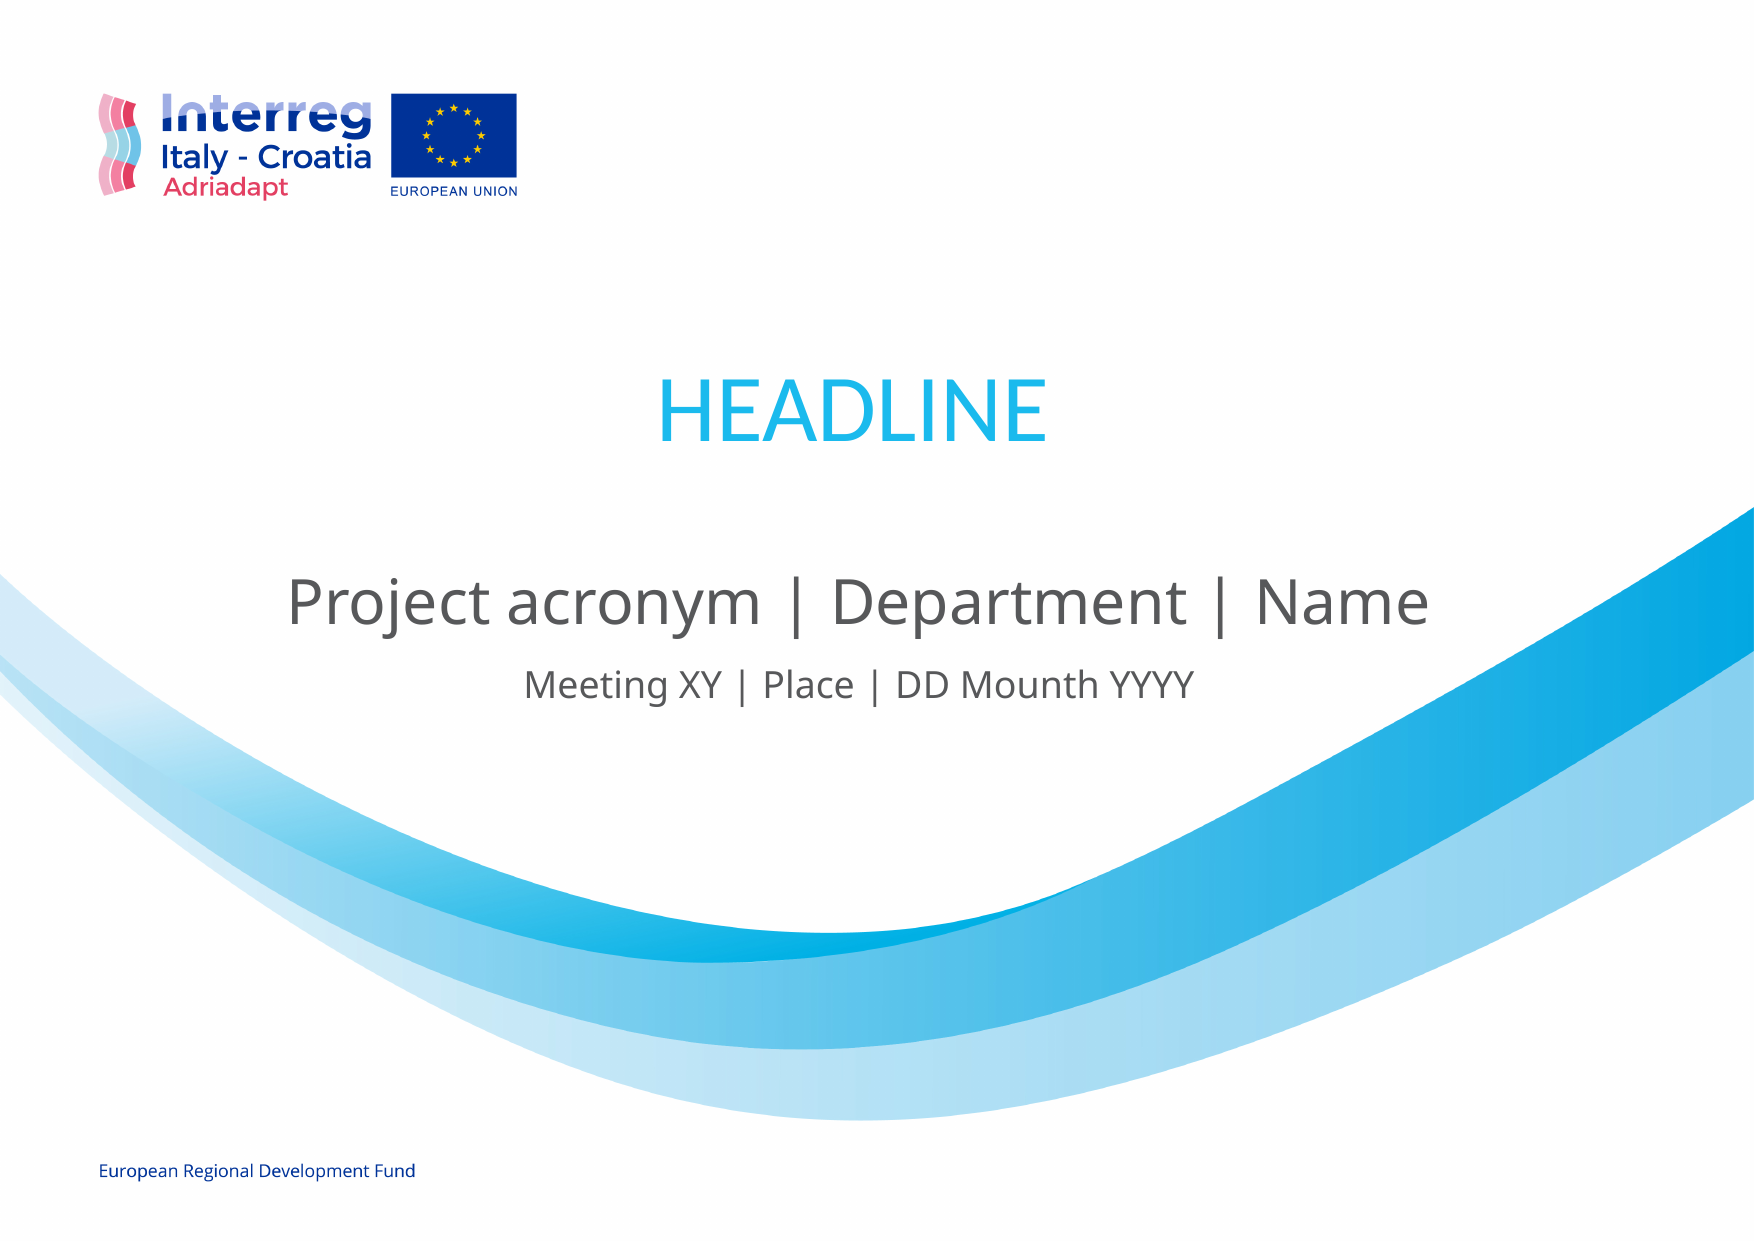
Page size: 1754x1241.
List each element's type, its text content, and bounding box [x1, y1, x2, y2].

text_box HEADLINE [427, 337, 1279, 470]
text_box Meeting XY | Place | DD Mounth YYYY [156, 652, 1563, 716]
text_box Project acronym | Department | Name [156, 553, 1563, 646]
picture [0, 0, 1754, 1241]
